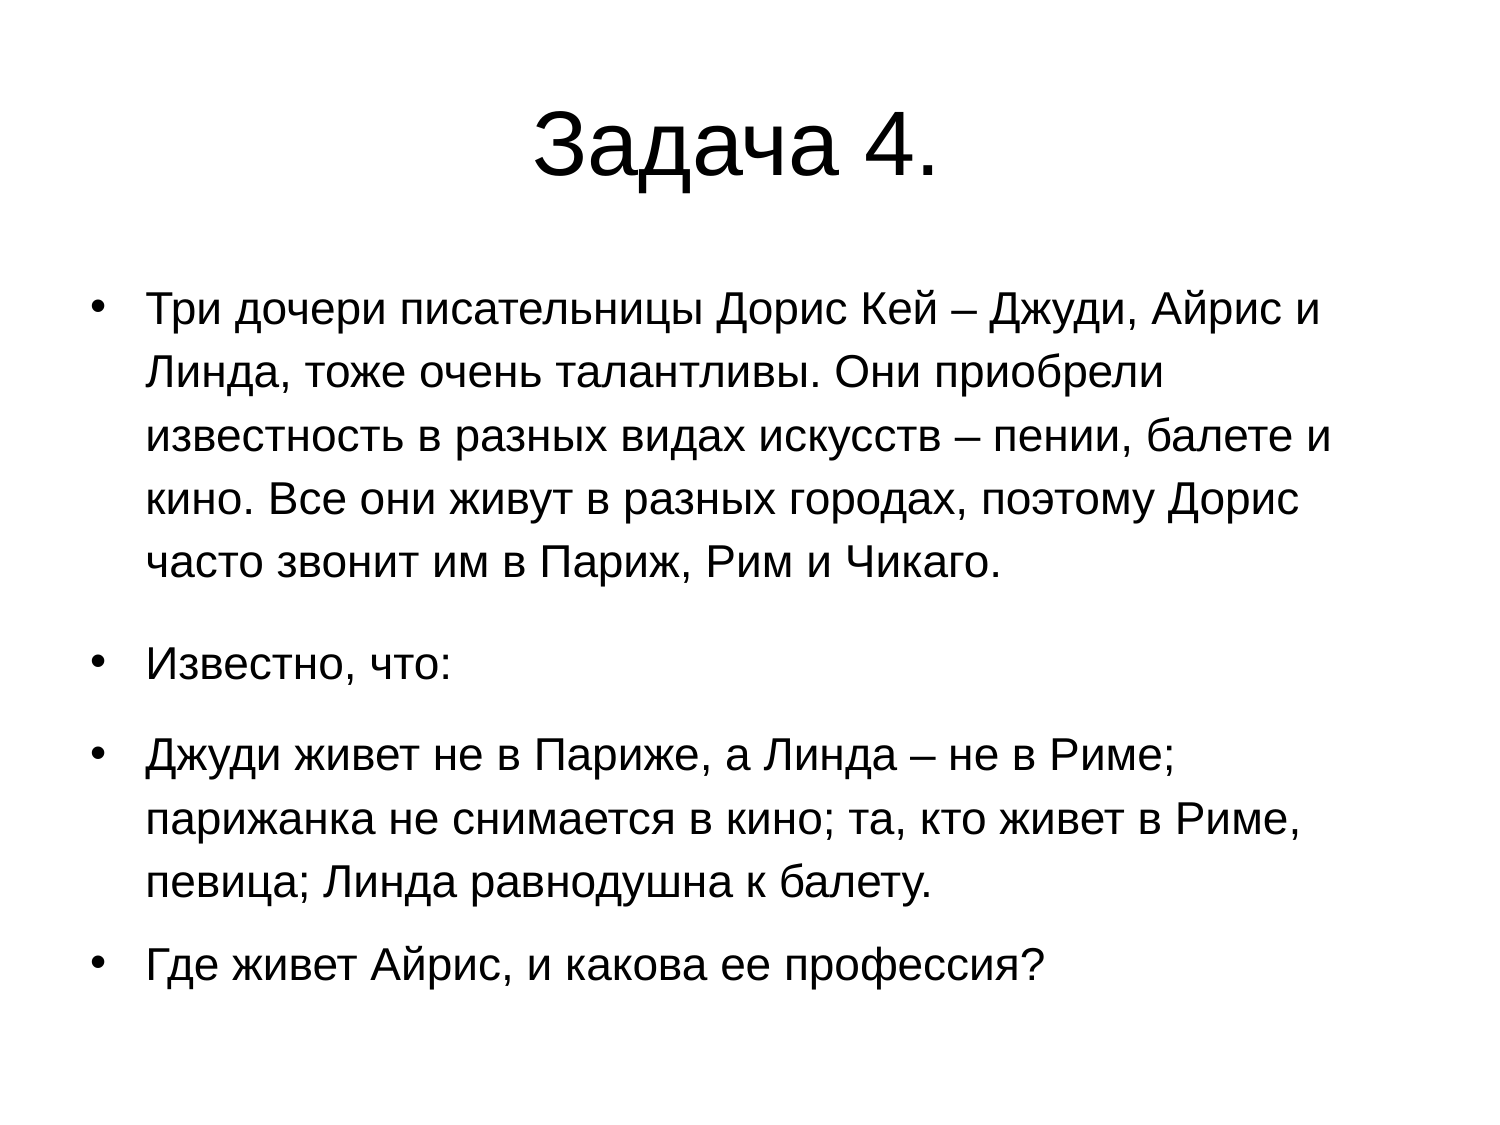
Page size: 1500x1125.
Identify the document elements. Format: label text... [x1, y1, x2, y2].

list Три дочери писательницы Дорис Кей – Джуди, Айрис и Линда, тоже очень талантливы. Они приобрели известность в разных видах искусств – пении, балете и кино. Все они живут в разных городах, поэтому Дорис часто звонит им в Париж, Рим и Чикаго. Известно, что: Джуди живет не в Париже, а Линда – не в Риме; парижанка не снимается в кино; та, кто живет в Риме, певица; Линда равнодушна к балету. Где живет Айрис, и какова ее профессия? [75, 262, 1425, 1005]
title Задача 4. [75, 45, 1425, 233]
